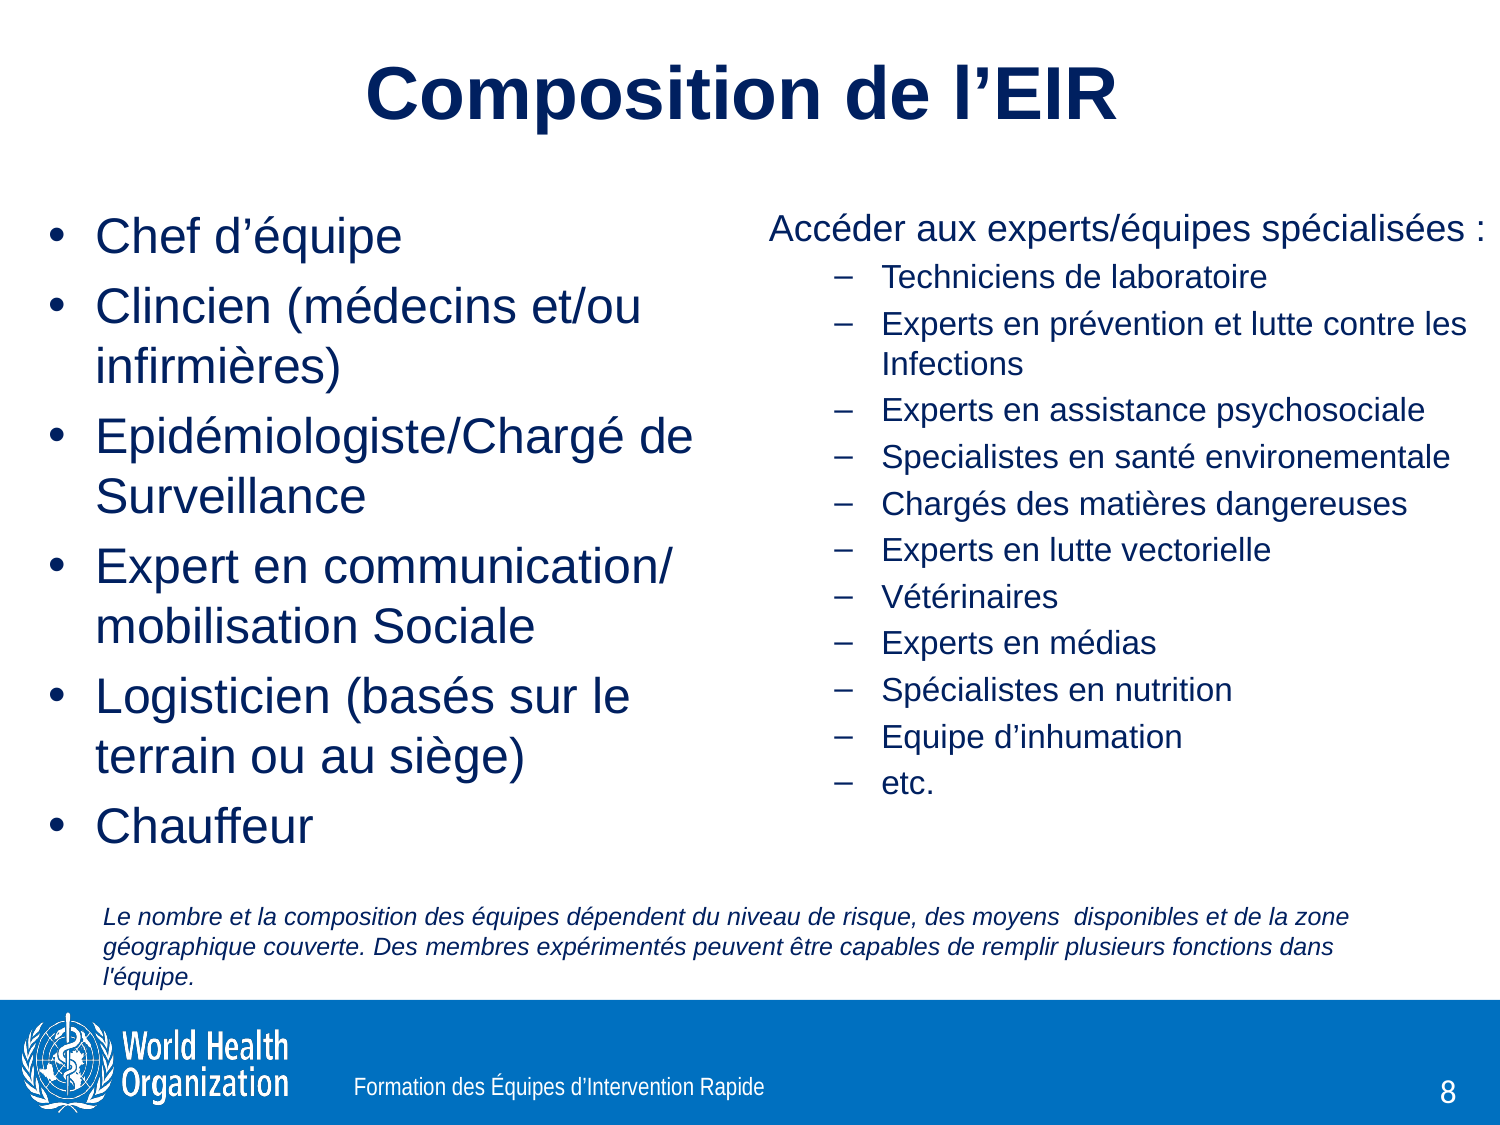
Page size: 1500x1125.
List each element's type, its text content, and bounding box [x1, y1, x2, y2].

text_box Chef d’équipe Clincien (médecins et/ou infirmières) Epidémiologiste/Chargé de Surveillance Expert en communication/ mobilisation Sociale Logisticien (basés sur le terrain ou au siège) Chauffeur Accéder aux experts/équipes spécialisées : Techniciens de laboratoire Experts en prévention et lutte contre les Infections Experts en assistance psychosociale Specialistes en santé environementale Chargés des matières dangereuses Experts en lutte vectorielle Vétérinaires Experts en médias Spécialistes en nutrition Equipe d’inhumation etc. [33, 196, 1500, 858]
picture [21, 1012, 288, 1113]
text_box Le nombre et la composition des équipes dépendent du niveau de risque, des moyens disponibles et de la zone géographique couverte. Des membres expérimentés peuvent être capables de remplir plusieurs fonctions dans l'équipe. [88, 893, 1376, 1028]
title Composition de l’EIR [67, 0, 1418, 183]
